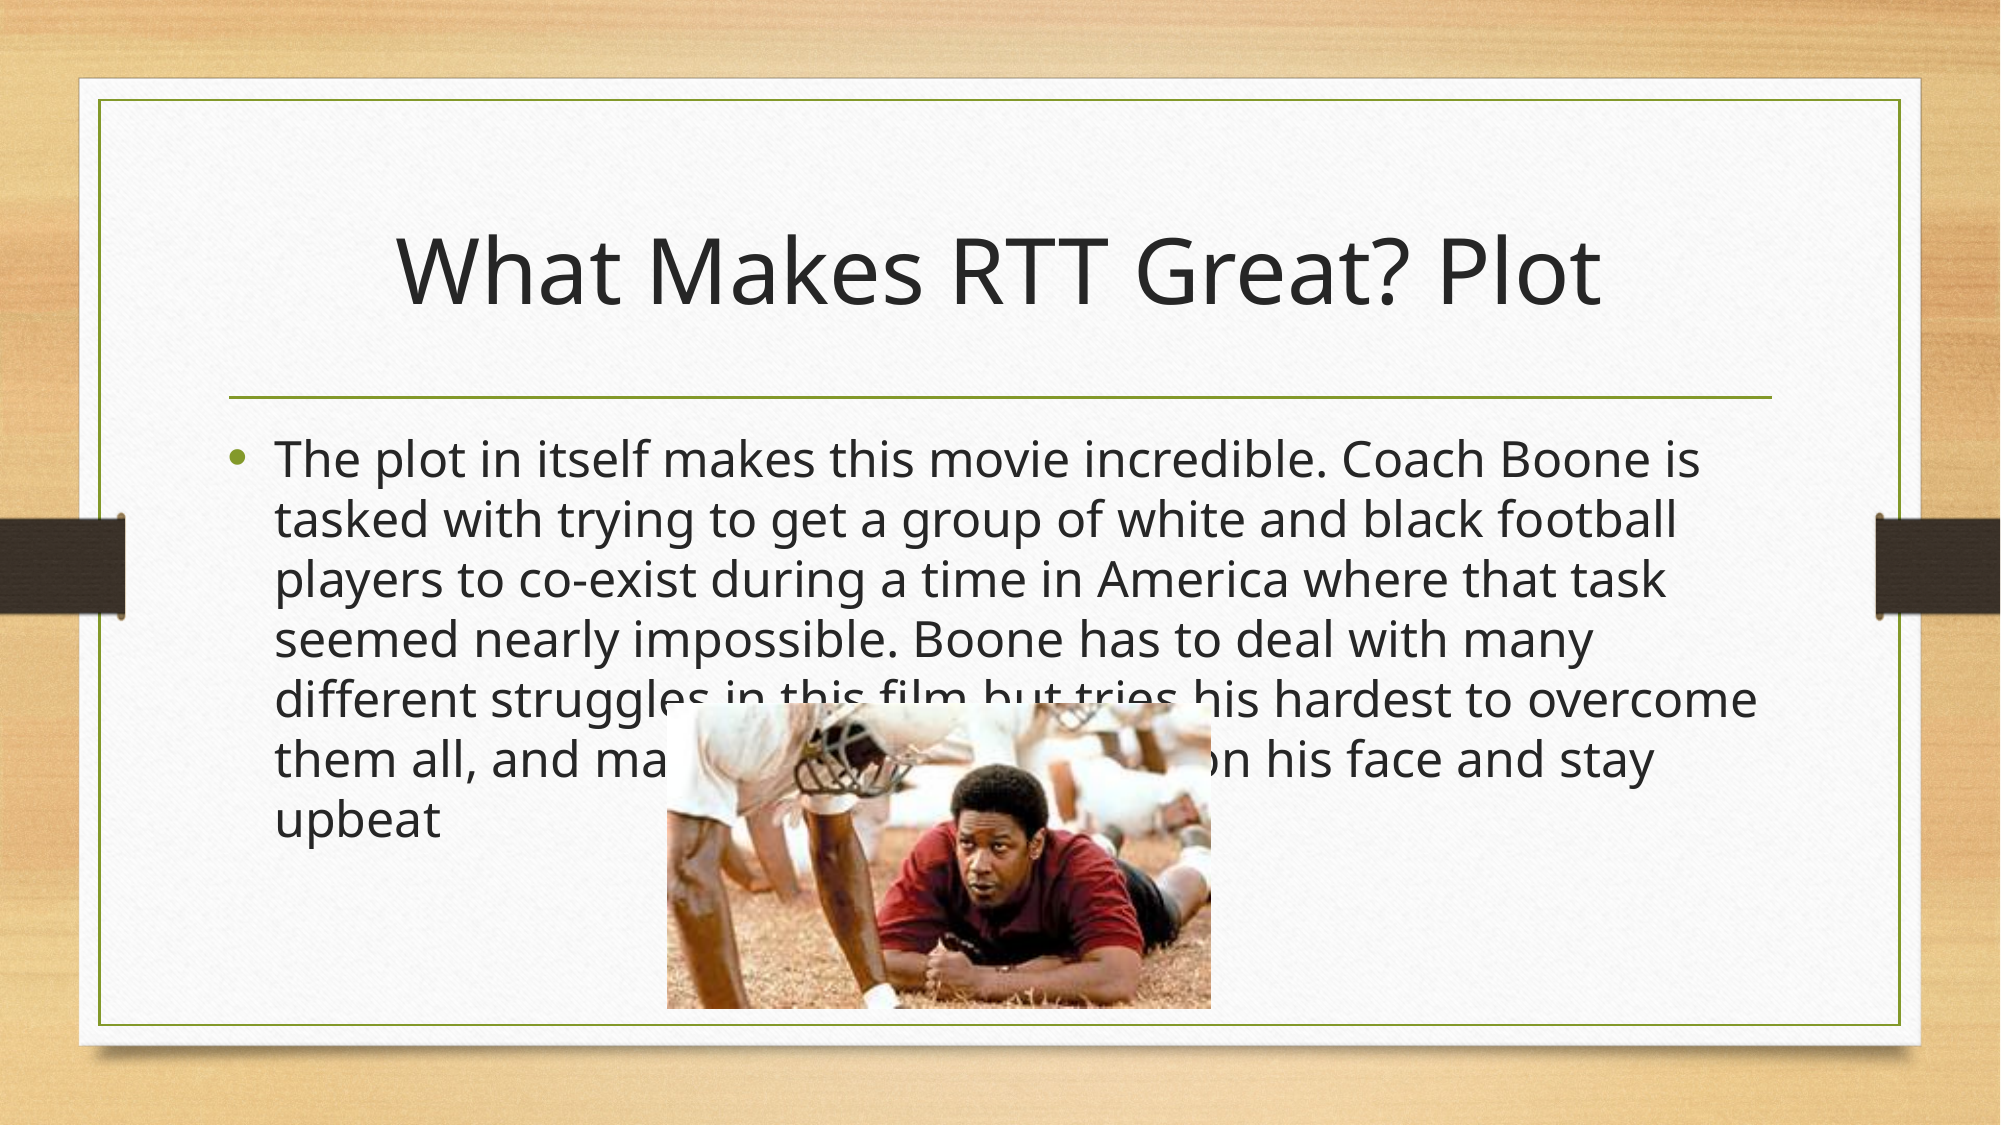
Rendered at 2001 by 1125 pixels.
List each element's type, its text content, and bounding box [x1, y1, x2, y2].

picture [0, 0, 2001, 1125]
title What Makes RTT Great? Plot [212, 161, 1788, 375]
list The plot in itself makes this movie incredible. Coach Boone is tasked with trying to get a group of white and black football players to co-exist during a time in America where that task seemed nearly impossible. Boone has to deal with many different struggles in this film but tries his hardest to overcome them all, and manages to keep a smile on his face and stay upbeat [212, 419, 1788, 964]
